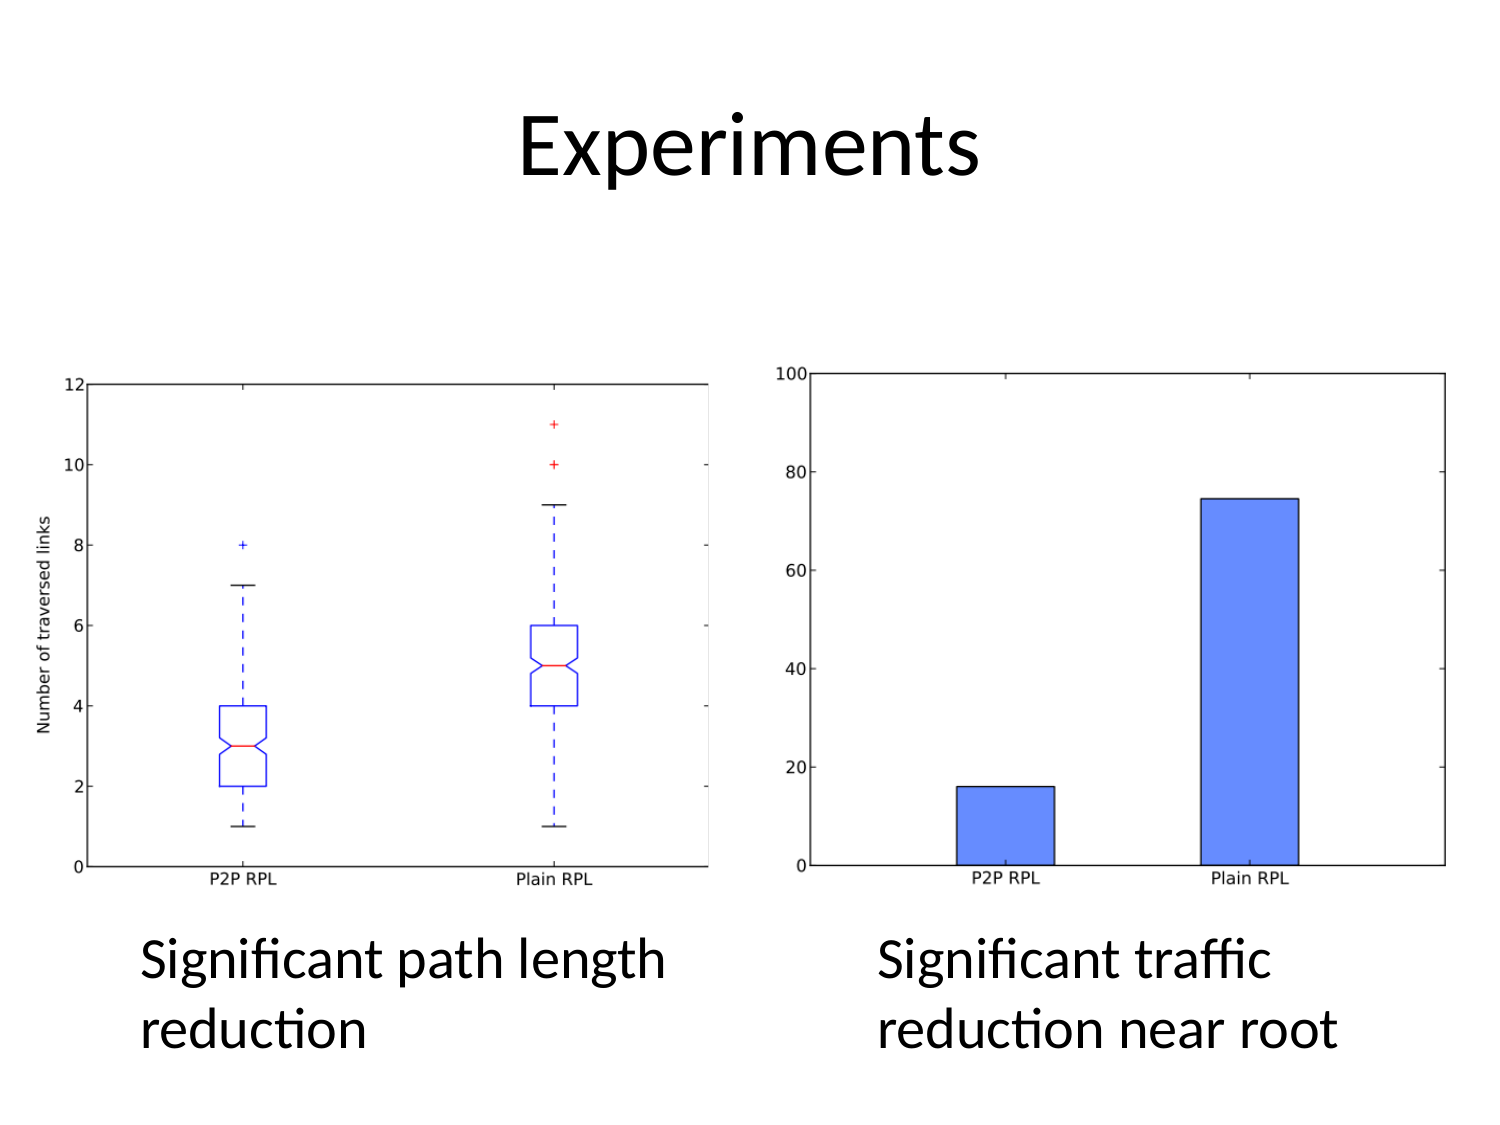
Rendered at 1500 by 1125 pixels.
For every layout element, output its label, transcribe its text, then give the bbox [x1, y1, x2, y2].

text_box Significant traffic reduction near root [787, 935, 1438, 1100]
title Experiments [75, 45, 1425, 233]
picture [0, 312, 1500, 926]
list Significant path length reduction [50, 934, 700, 1100]
